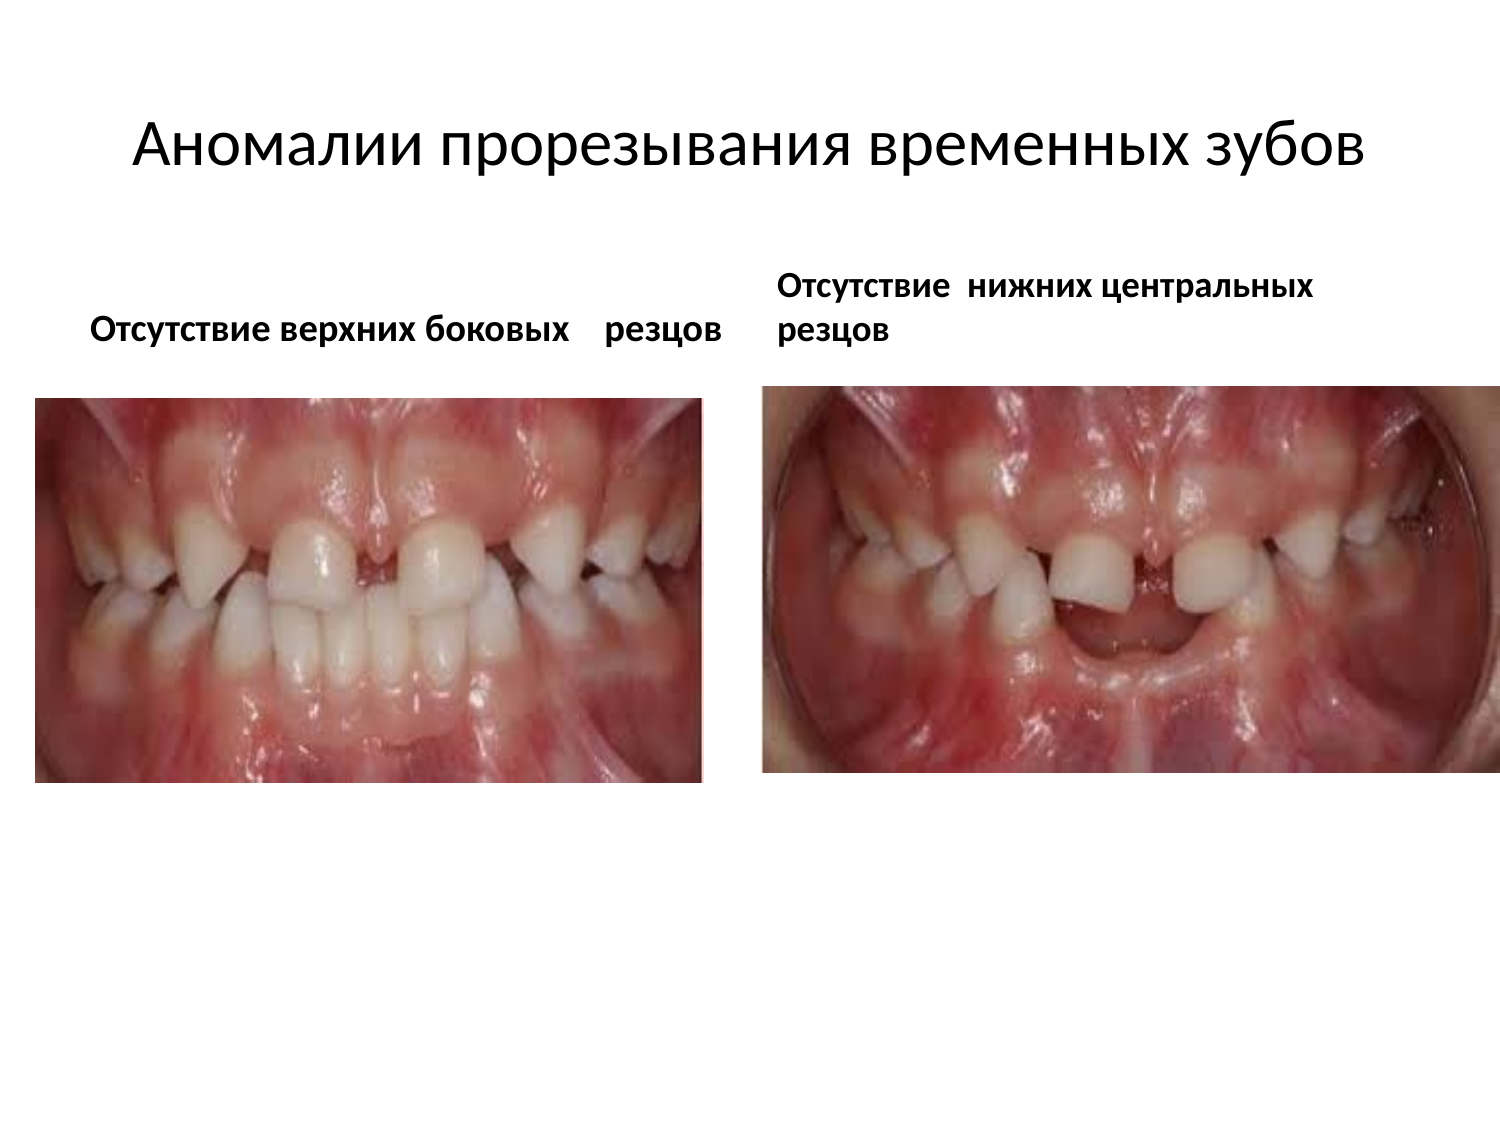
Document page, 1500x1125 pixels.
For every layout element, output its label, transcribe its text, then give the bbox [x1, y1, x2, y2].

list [761, 386, 1500, 774]
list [34, 398, 704, 784]
title Аномалии прорезывания временных зубов [74, 44, 1426, 233]
list Отсутствие верхних боковых резцов [74, 251, 738, 357]
list Отсутствие нижних центральных резцов [761, 251, 1426, 357]
